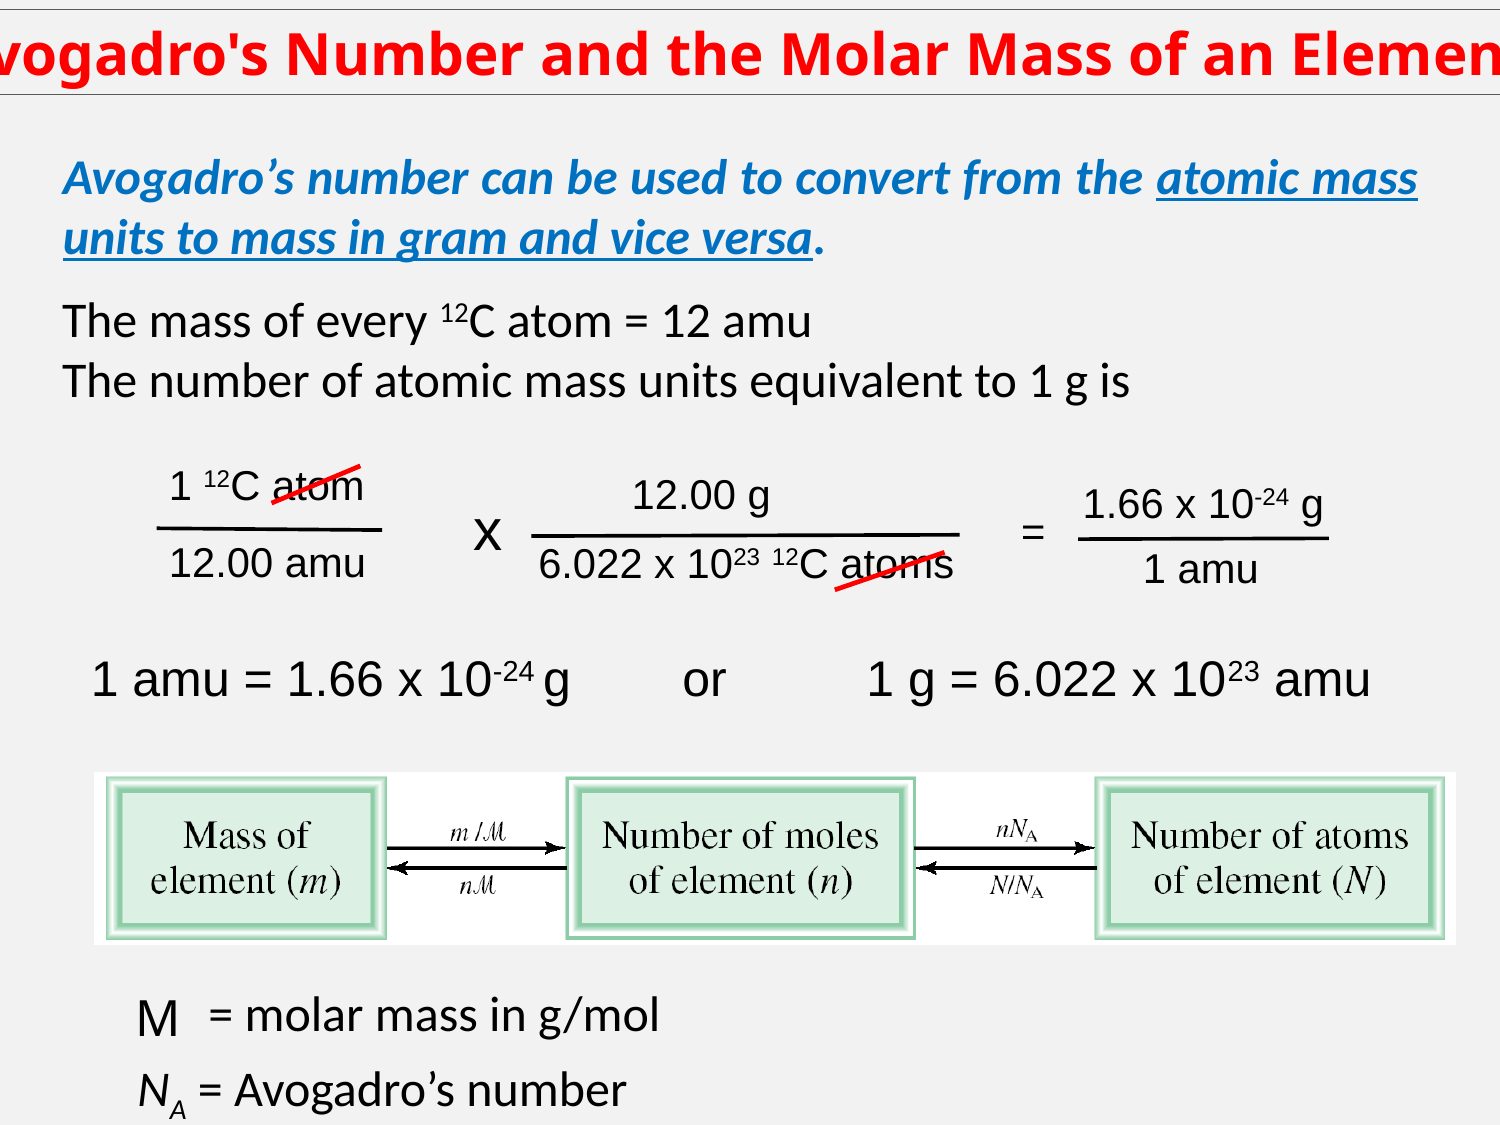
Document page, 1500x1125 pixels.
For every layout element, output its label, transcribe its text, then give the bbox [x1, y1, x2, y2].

text_box NA = Avogadro’s number [122, 1056, 643, 1125]
text_box The mass of every 12C atom = 12 amu The number of atomic mass units equivalent to 1 g is [47, 279, 1432, 415]
picture [94, 772, 1456, 945]
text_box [113, 973, 678, 1056]
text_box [1006, 469, 1343, 601]
text_box Avogadro's Number and the Molar Mass of an Element [0, 9, 1500, 95]
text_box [150, 451, 383, 594]
text_box x [458, 484, 518, 570]
text_box 1 amu = 1.66 x 10-24 g or 1 g = 6.022 x 1023 amu [76, 639, 1387, 715]
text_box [518, 460, 975, 595]
text_box Avogadro’s number can be used to convert from the atomic mass units to mass in gram and vice versa. [48, 137, 1433, 272]
